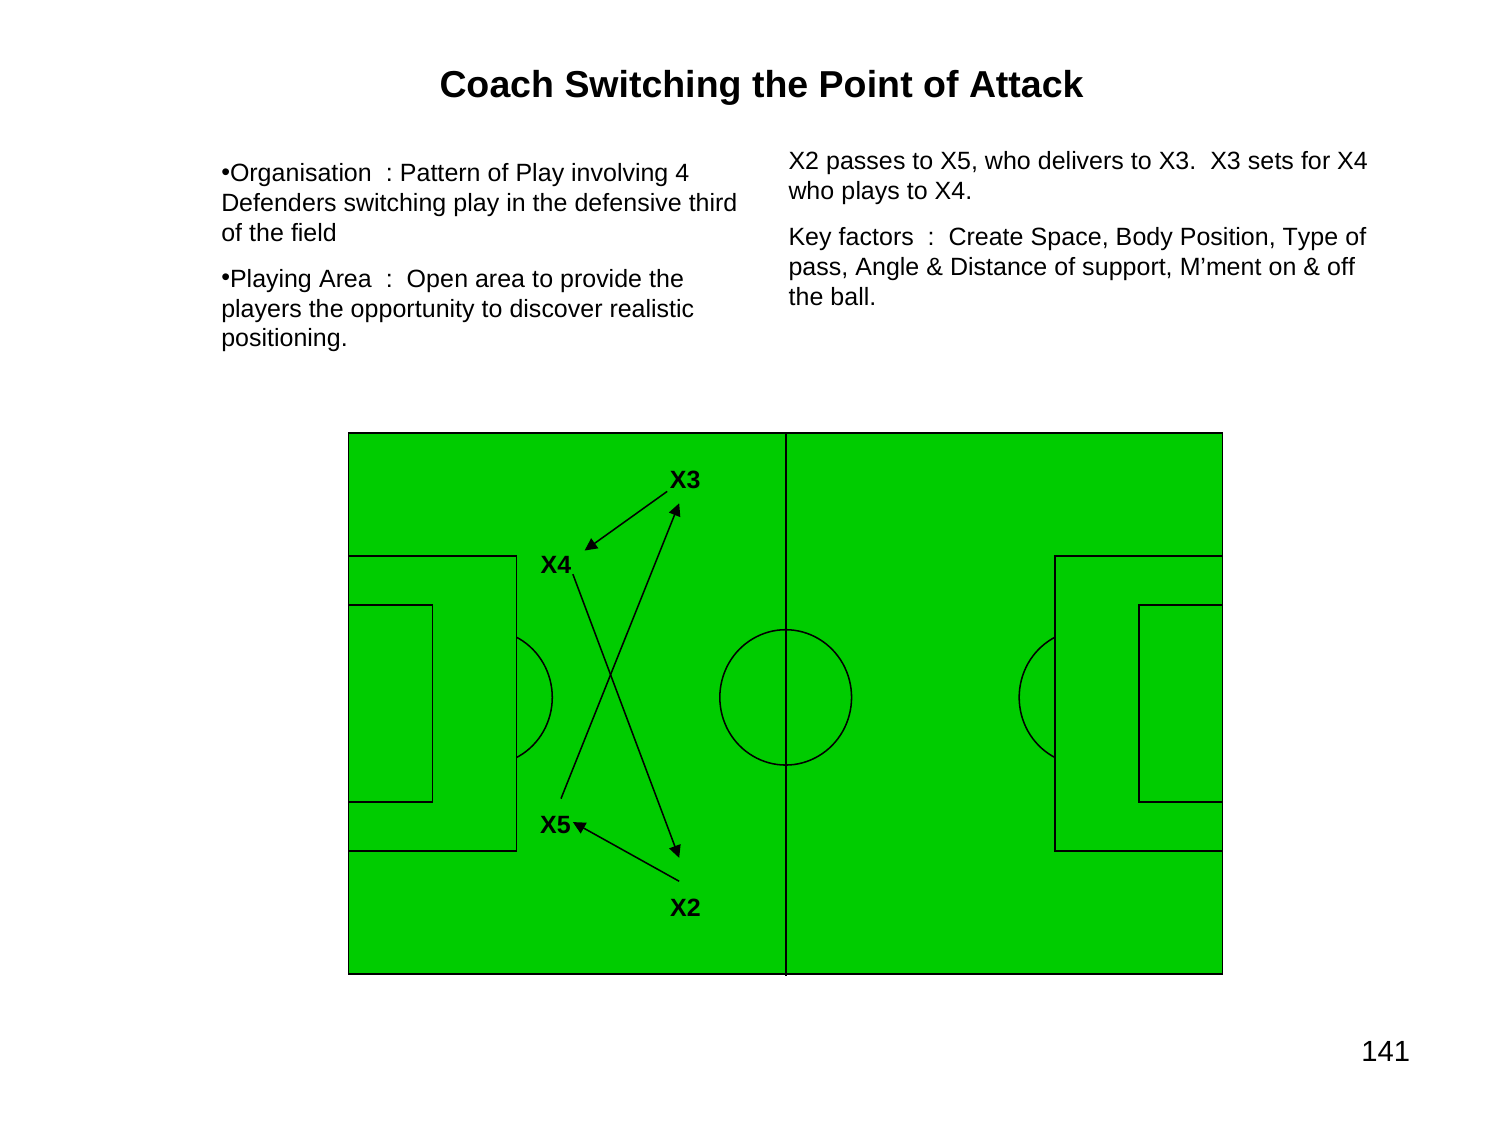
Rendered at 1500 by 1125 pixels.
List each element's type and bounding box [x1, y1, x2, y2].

text_box [206, 0, 1388, 360]
text_box [348, 432, 1223, 977]
text_box [1074, 1024, 1425, 1103]
